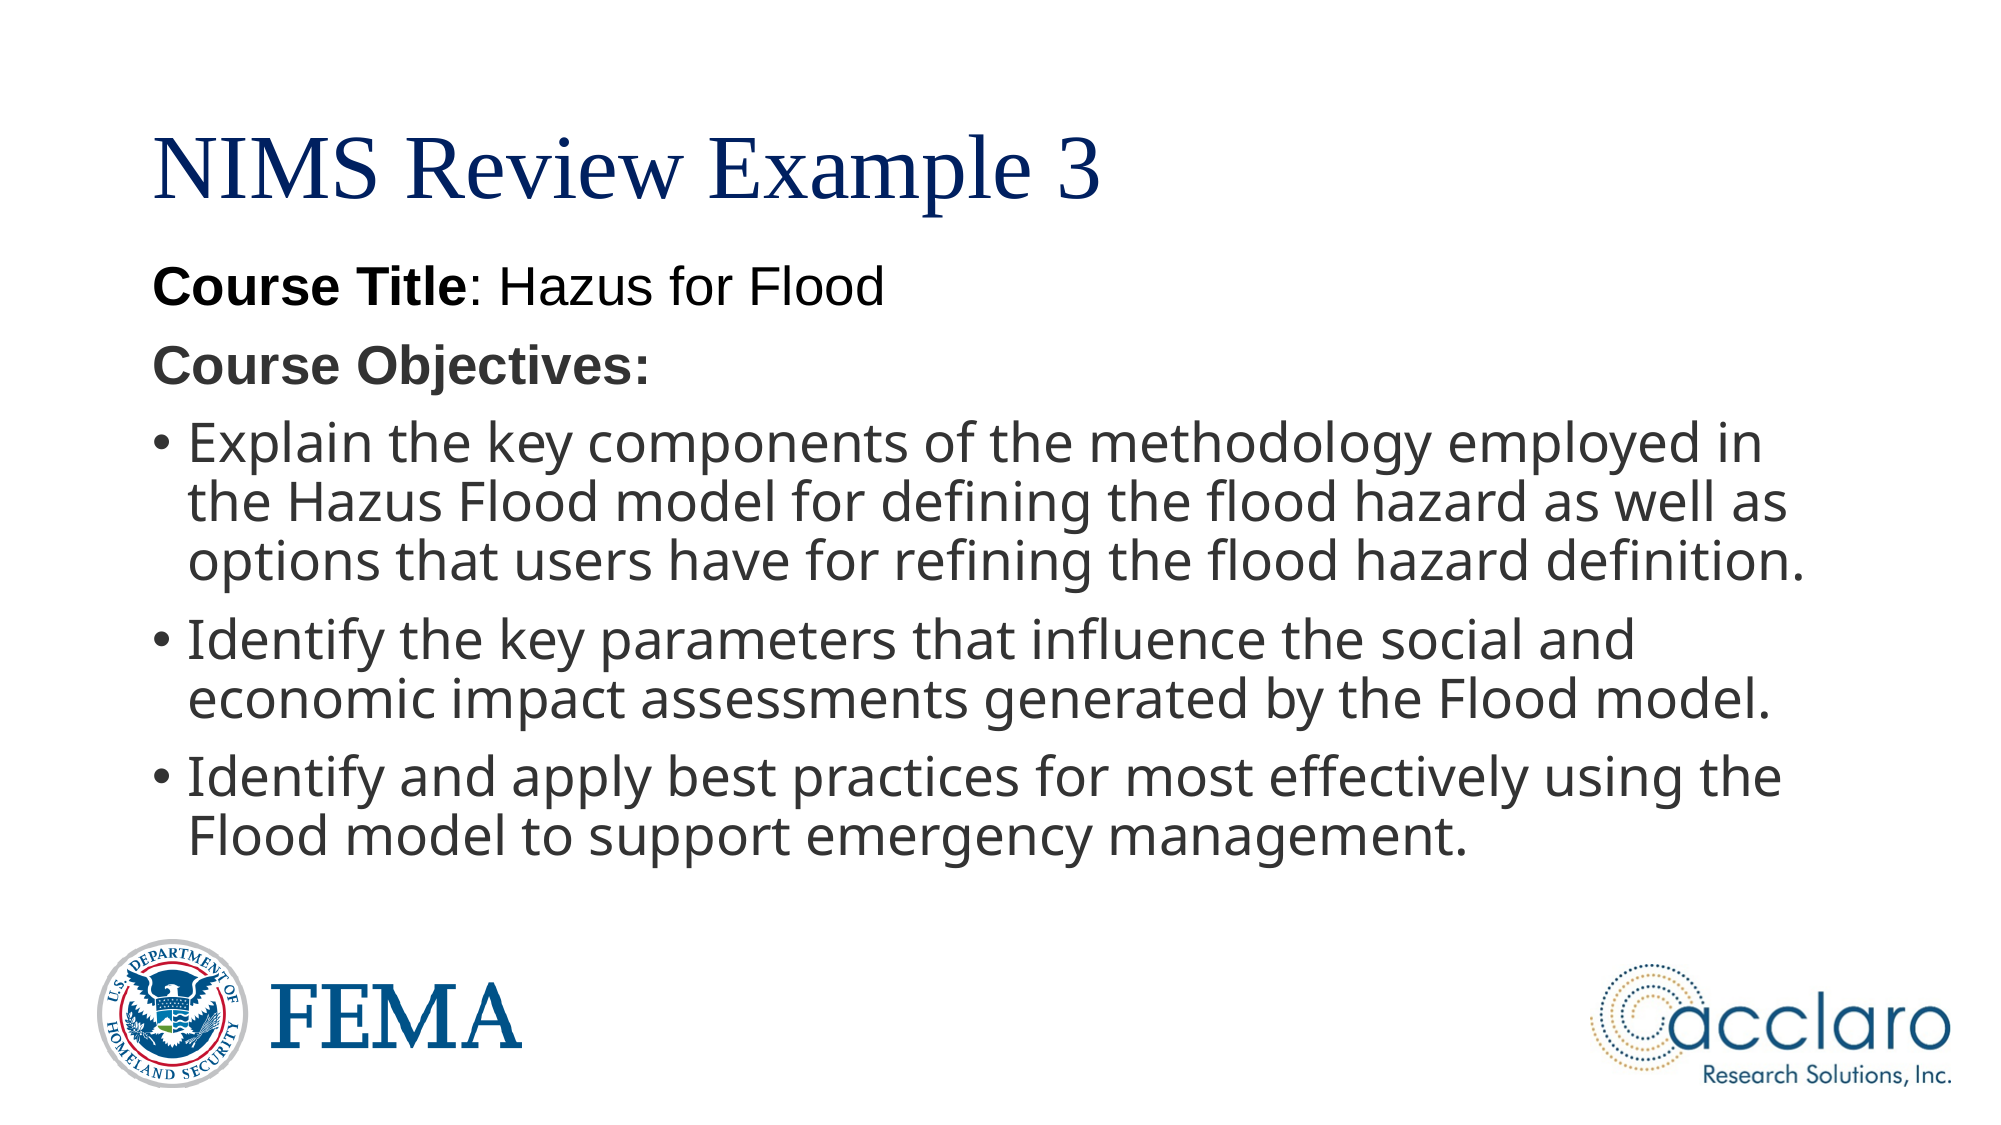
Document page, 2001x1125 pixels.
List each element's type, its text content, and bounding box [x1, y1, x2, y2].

picture [1590, 964, 1951, 1087]
list Course Title: Hazus for Flood Course Objectives: Explain the key components of the methodology employed in the Hazus Flood model for defining the flood hazard as well as options that users have for refining the flood hazard definition. Identify the key parameters that influence the social and economic impact assessments generated by the Flood model. Identify and apply best practices for most effectively using the Flood model to support emergency management. [137, 250, 1863, 965]
picture [97, 939, 522, 1088]
title NIMS Review Example 3 [137, 59, 1863, 250]
